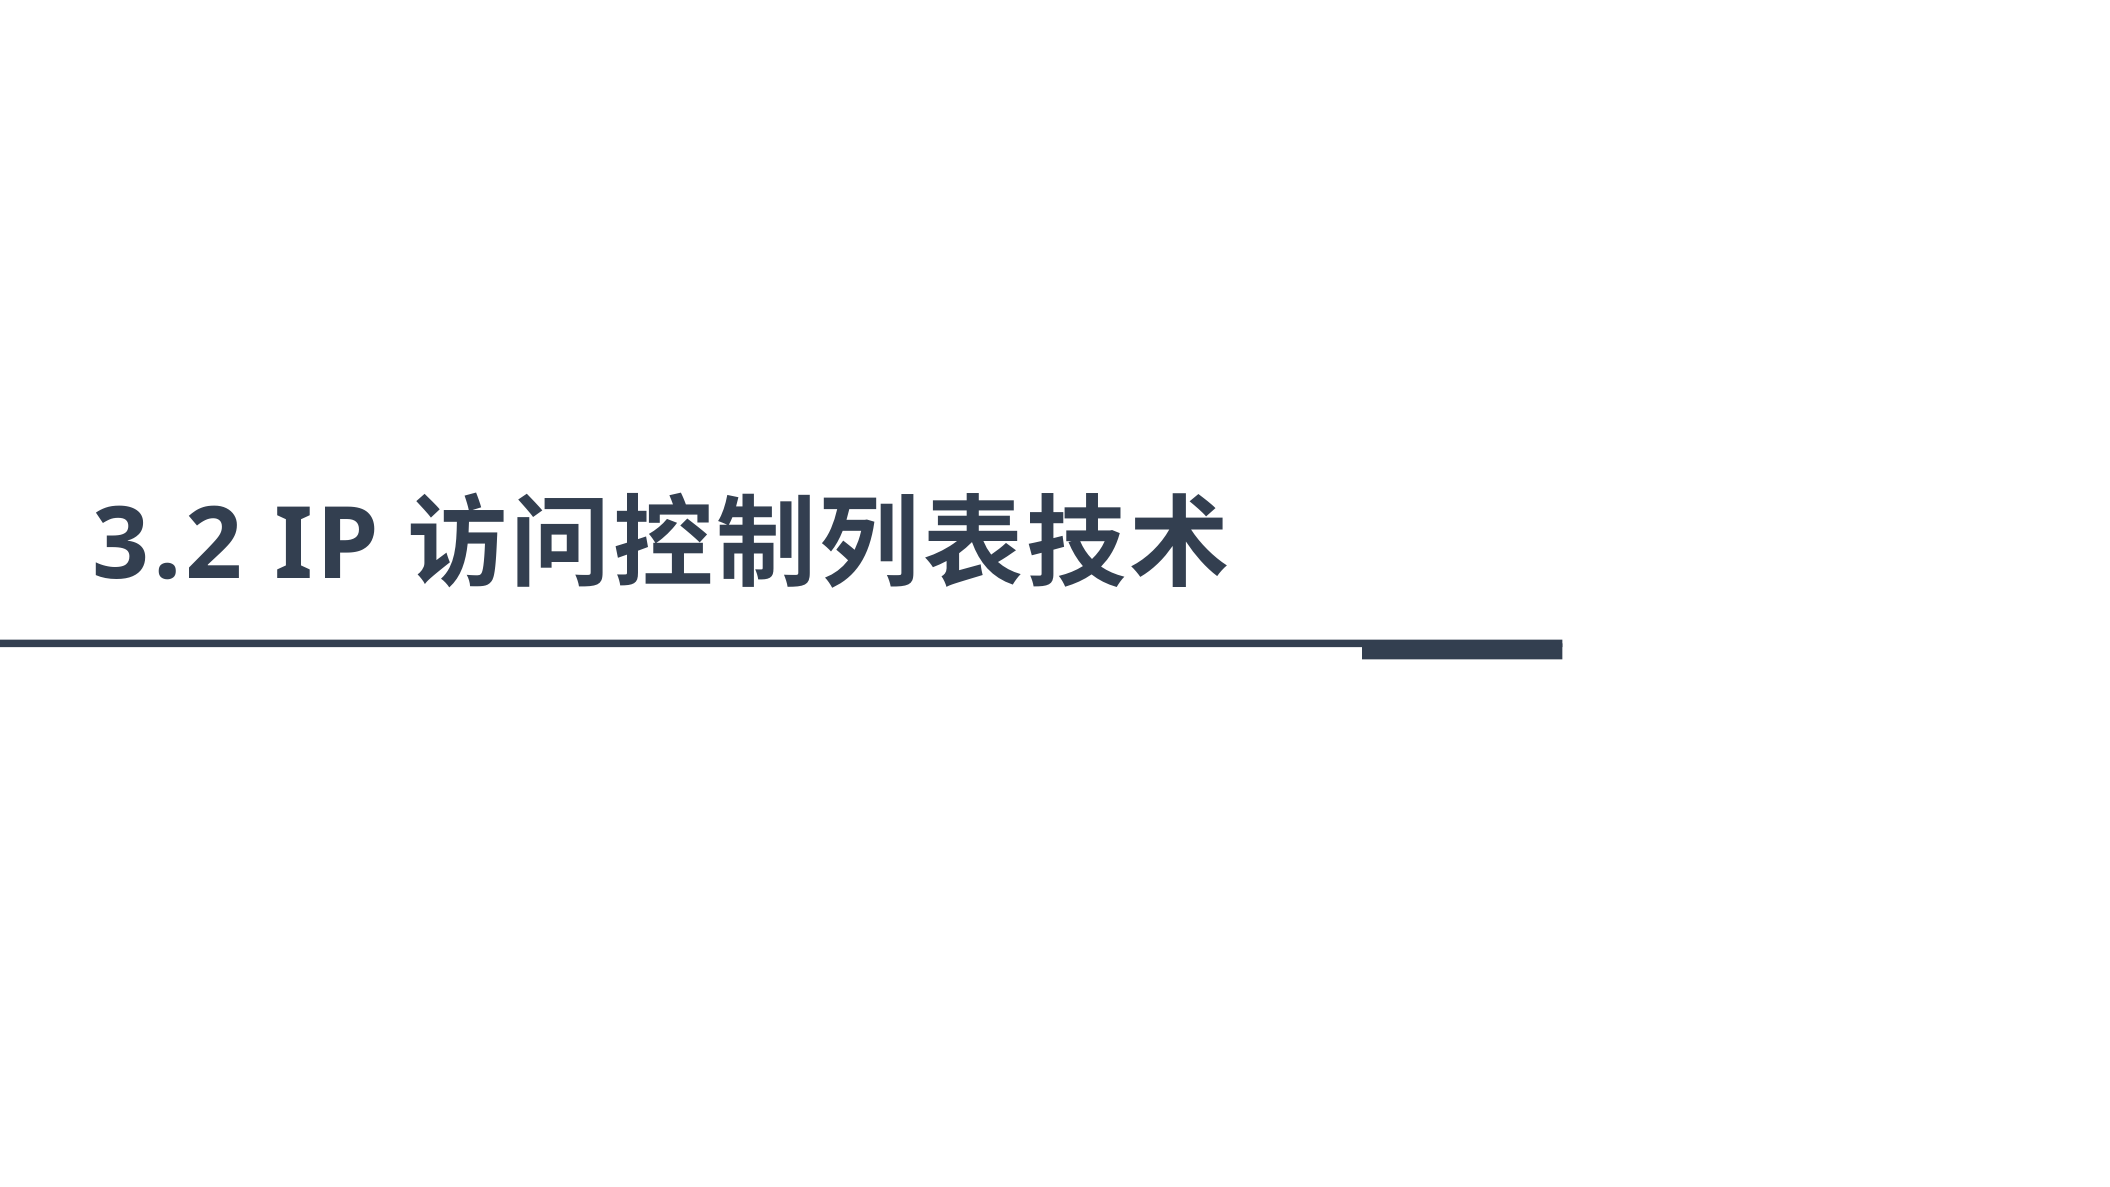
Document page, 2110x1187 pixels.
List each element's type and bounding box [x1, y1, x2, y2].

text_box [0, 639, 1563, 660]
